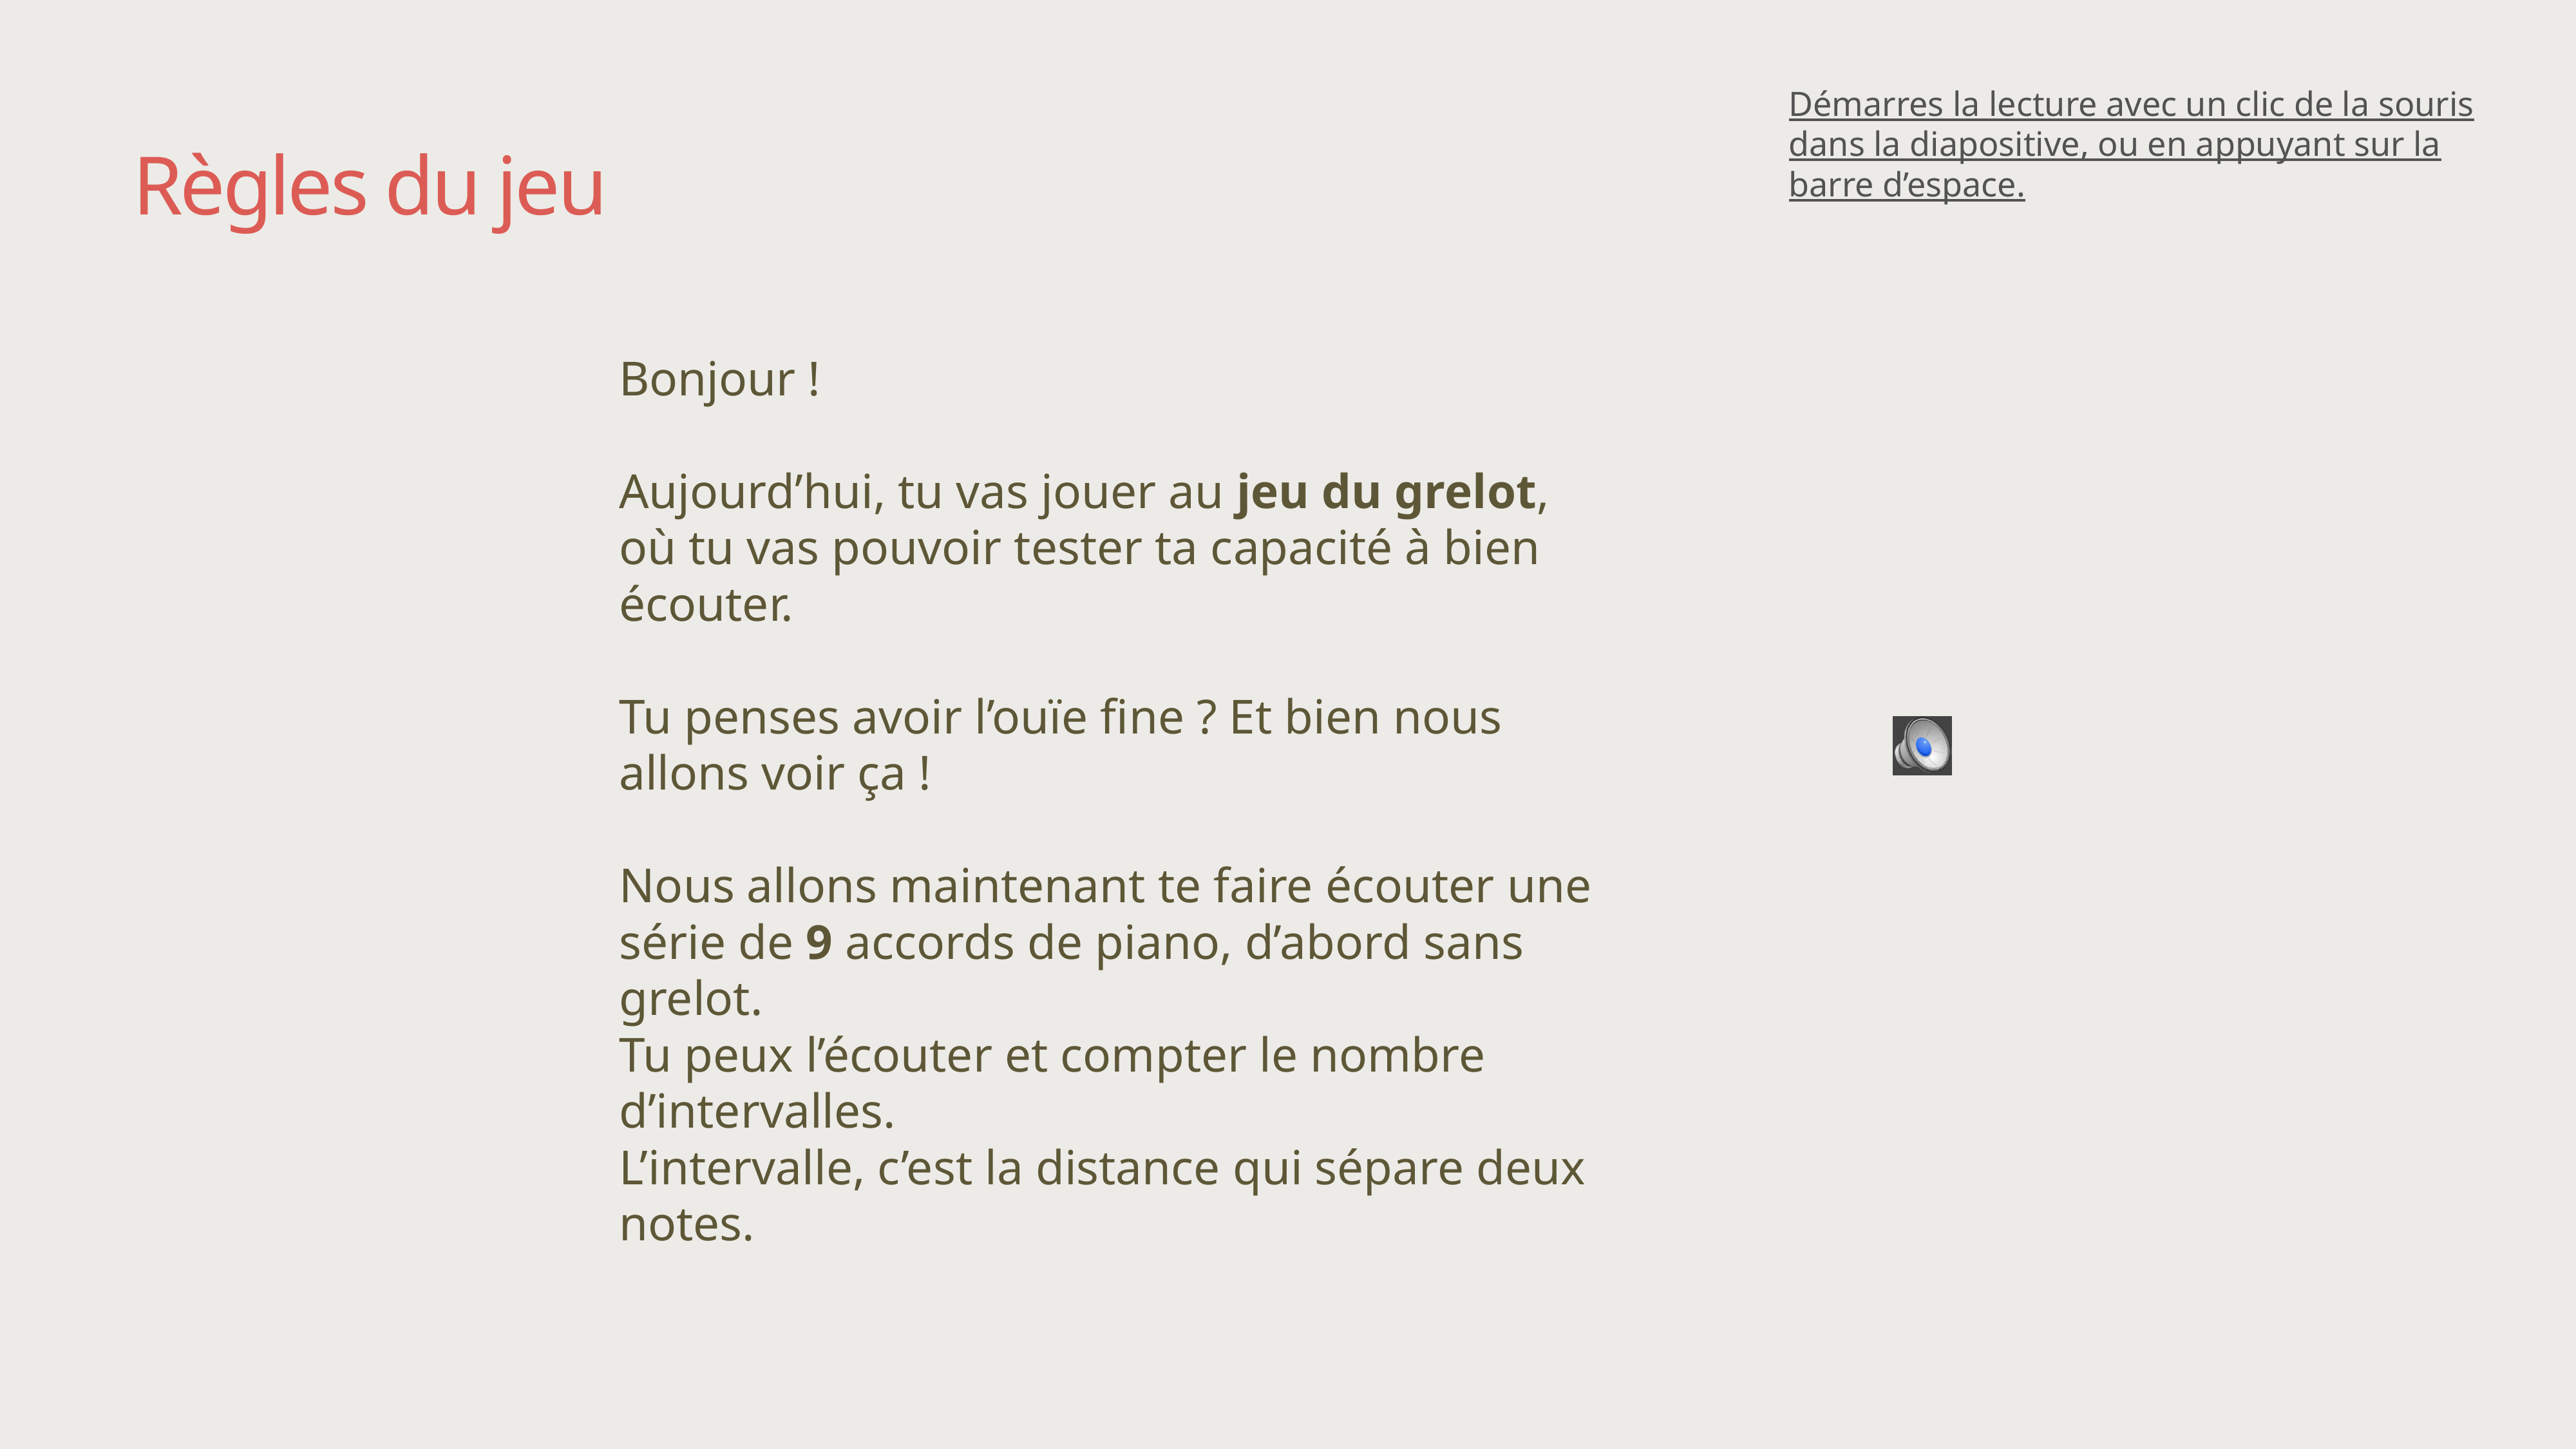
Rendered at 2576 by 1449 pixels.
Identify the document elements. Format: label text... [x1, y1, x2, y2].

text_box Démarres la lecture avec un clic de la souris dans la diapositive, ou en appuyant sur la barre d’espace. [1783, 77, 2518, 209]
text_box Bonjour ! Aujourd’hui, tu vas jouer au jeu du grelot, où tu vas pouvoir tester ta capacité à bien écouter. Tu penses avoir l’ouïe fine ? Et bien nous allons voir ça ! Nous allons maintenant te faire écouter une série de 9 accords de piano, d’abord sans grelot. Tu peux l’écouter et compter le nombre d’intervalles. L’intervalle, c’est la distance qui sépare deux notes. [613, 343, 1609, 1256]
picture [1891, 715, 1953, 777]
title Règles du jeu [127, 111, 2449, 236]
